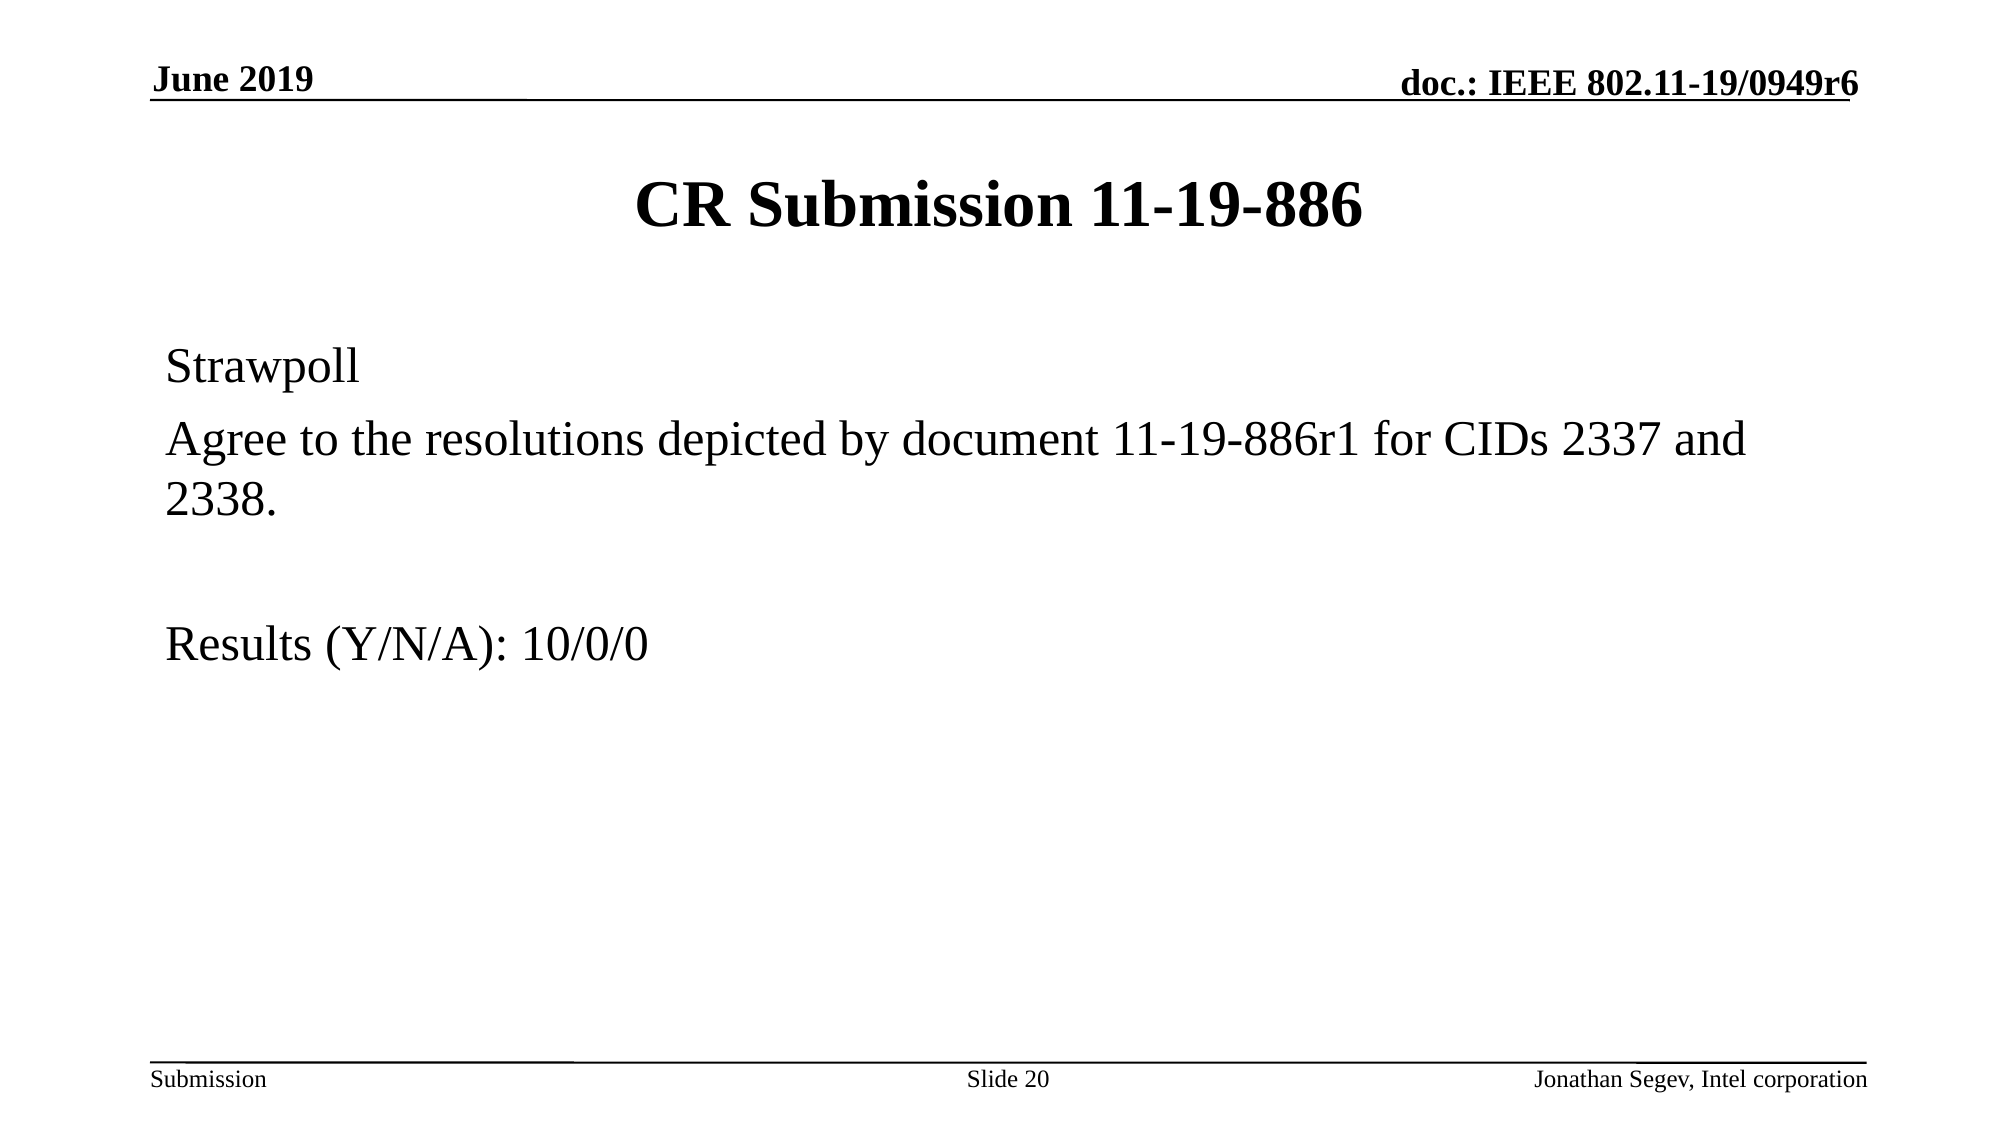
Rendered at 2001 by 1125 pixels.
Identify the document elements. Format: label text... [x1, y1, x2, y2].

footer Jonathan Segev, Intel corporation [1171, 1061, 1869, 1093]
title CR Submission 11-19-886 [149, 112, 1850, 288]
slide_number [152, 54, 563, 100]
slide_number Slide 20 [950, 1061, 1067, 1123]
list Strawpoll Agree to the resolutions depicted by document 11-19-886r1 for CIDs 2337 and 2338. Results (Y/N/A): 10/0/0 [149, 324, 1850, 1000]
